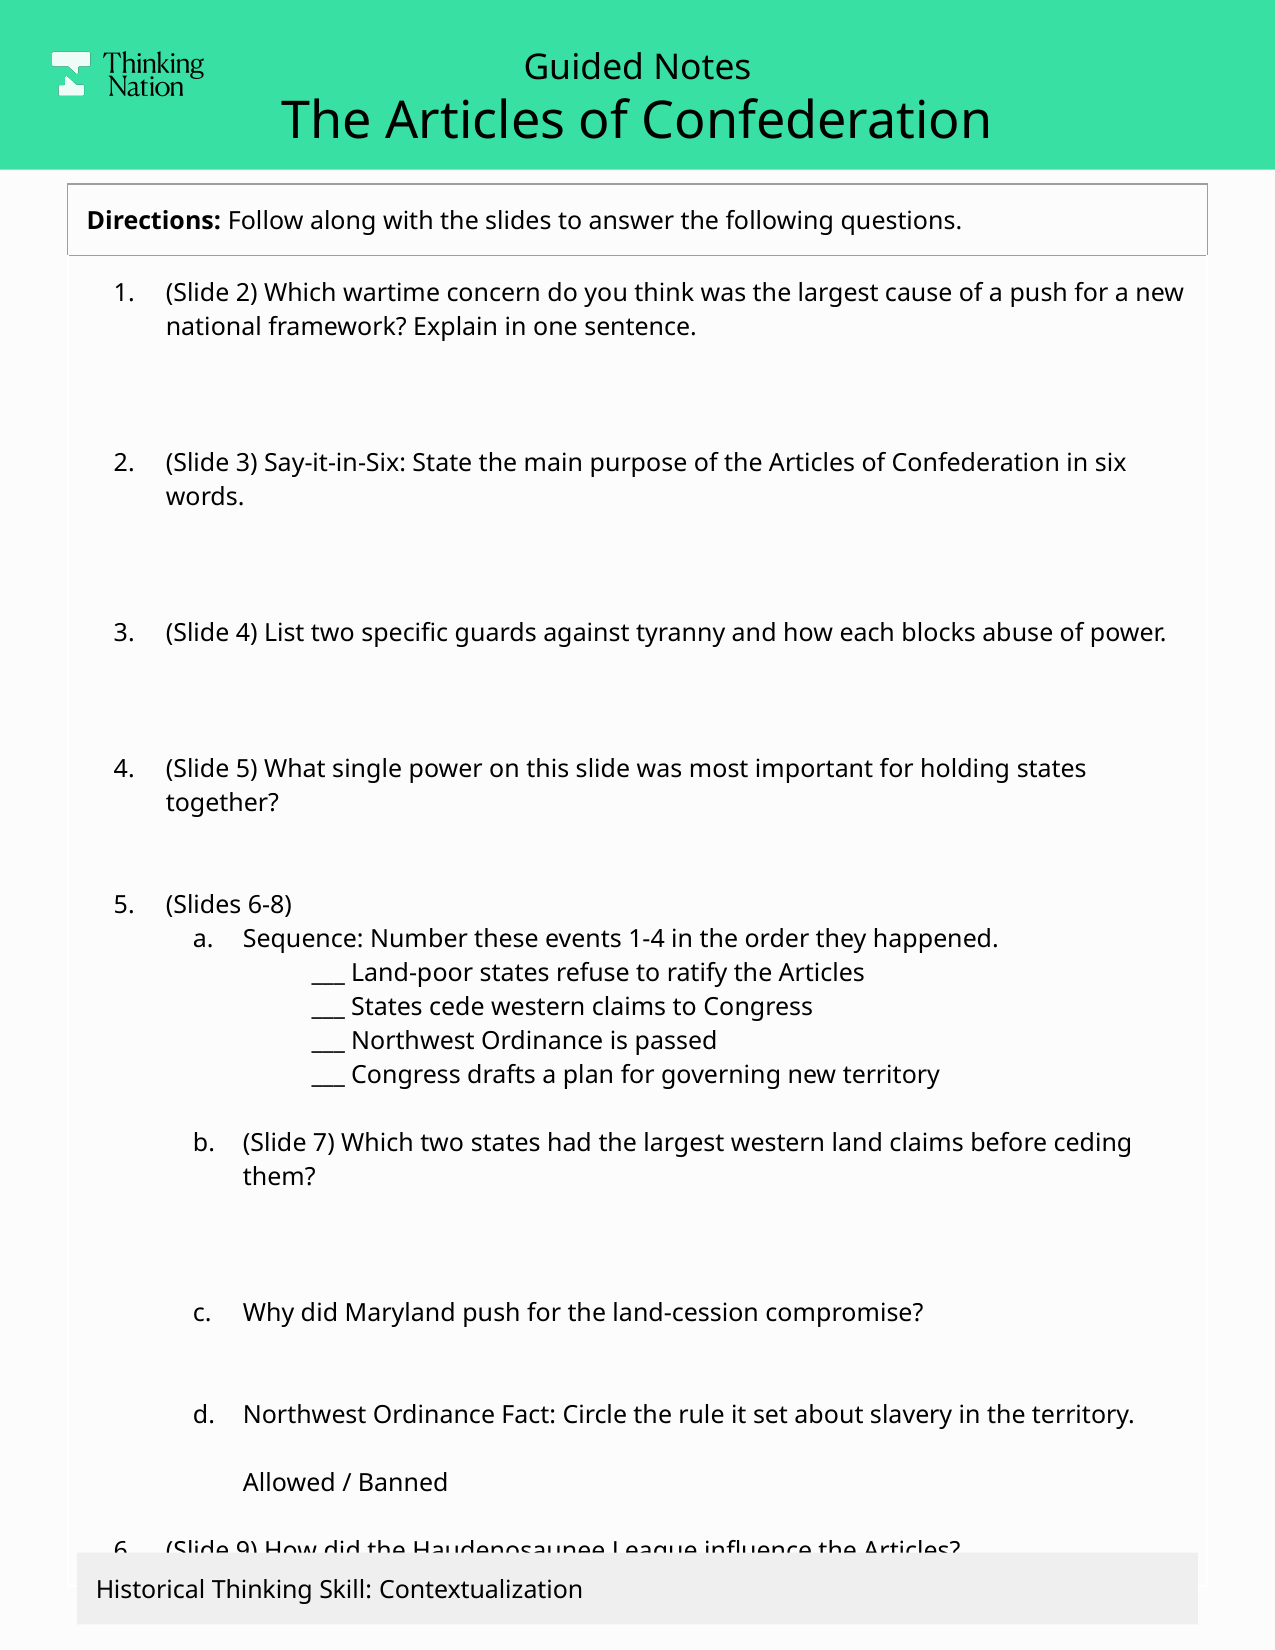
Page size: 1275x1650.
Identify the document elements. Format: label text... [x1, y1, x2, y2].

text_box Historical Thinking Skill: Contextualization [76, 1552, 1198, 1625]
picture [35, 37, 210, 110]
text_box Guided Notes The Articles of Confederation [0, 0, 1275, 170]
table_cell (Slide 2) Which wartime concern do you think was the largest cause of a push for a new national framework? Explain in one sentence. (Slide 3) Say-it-in-Six: State the main purpose of the Articles of Confederation in six words. (Slide 4) List two specific guards against tyranny and how each blocks abuse of power. (Slide 5) What single power on this slide was most important for holding states together? (Slides 6-8) Sequence: Number these events 1‑4 in the order they happened. ___ Land‑poor states refuse to ratify the Articles ___ States cede western claims to Congress ___ Northwest Ordinance is passed ___ Congress drafts a plan for governing new territory (Slide 7) Which two states had the largest western land claims before ceding them? Why did Maryland push for the land-cession compromise? Northwest Ordinance Fact: Circle the rule it set about slavery in the territory. Allowed / Banned (Slide 9) How did the Haudenosaunee League influence the Articles? [69, 256, 1206, 1585]
table_header Directions: Follow along with the slides to answer the following questions. [68, 185, 1207, 255]
